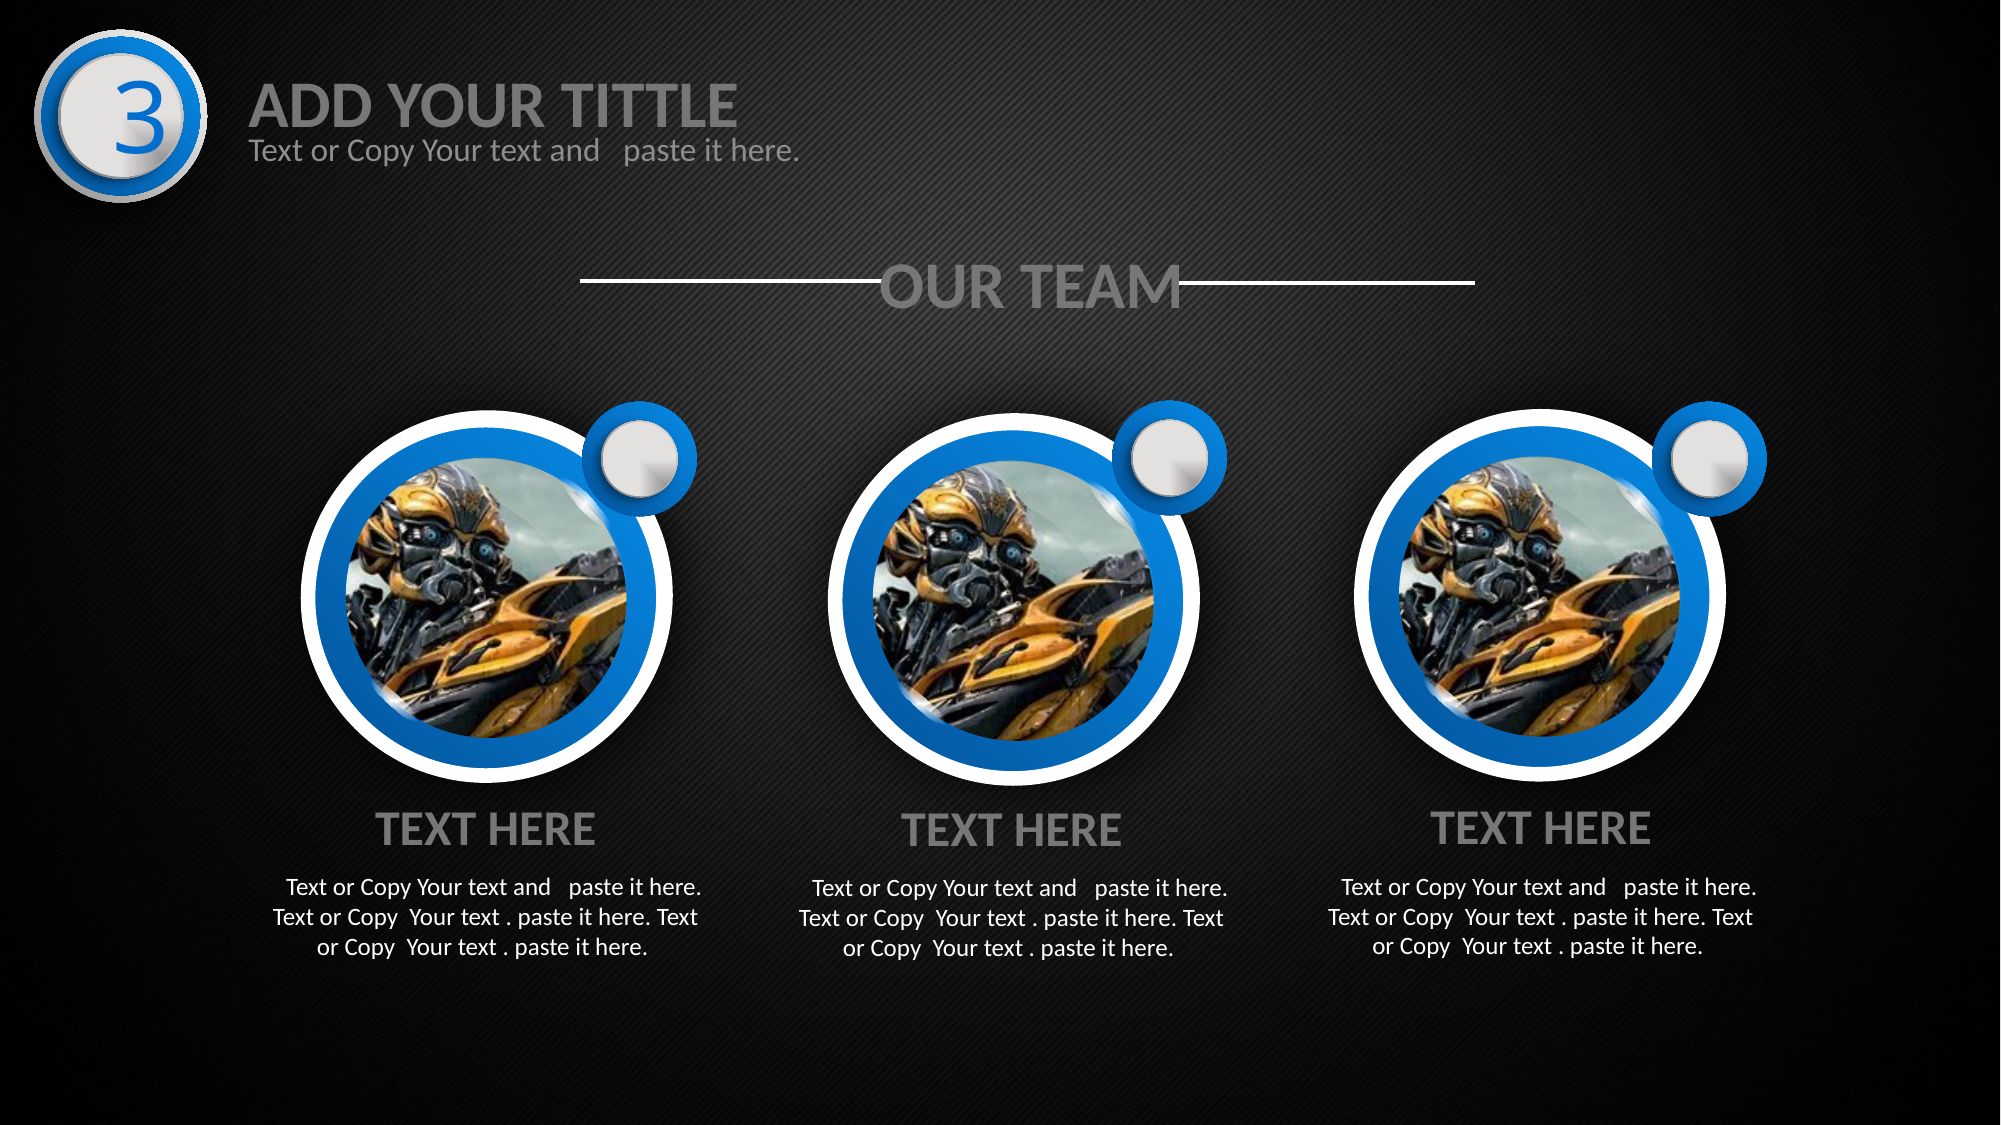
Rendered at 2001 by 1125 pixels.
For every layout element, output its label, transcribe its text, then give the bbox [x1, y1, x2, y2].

text_box Text or Copy Your text and paste it here. [233, 120, 883, 176]
text_box TEXT HERE [859, 788, 1165, 864]
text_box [34, 29, 208, 203]
text_box ADD YOUR TITTLE [233, 53, 985, 149]
text_box OUR TEAM [853, 234, 1209, 330]
text_box Text or Copy Your text and paste it here. Text or Copy Your text . paste it here. Text or Copy Your text . paste it here. [249, 862, 722, 968]
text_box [307, 401, 697, 776]
text_box TEXT HERE [1388, 787, 1694, 862]
text_box Text or Copy Your text and paste it here. Text or Copy Your text . paste it here. Text or Copy Your text . paste it here. [775, 864, 1249, 969]
text_box Text or Copy Your text and paste it here. Text or Copy Your text . paste it here. Text or Copy Your text . paste it here. [1304, 862, 1778, 968]
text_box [1361, 401, 1767, 775]
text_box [835, 400, 1227, 779]
text_box TEXT HERE [333, 788, 639, 862]
picture [0, 0, 2001, 1125]
